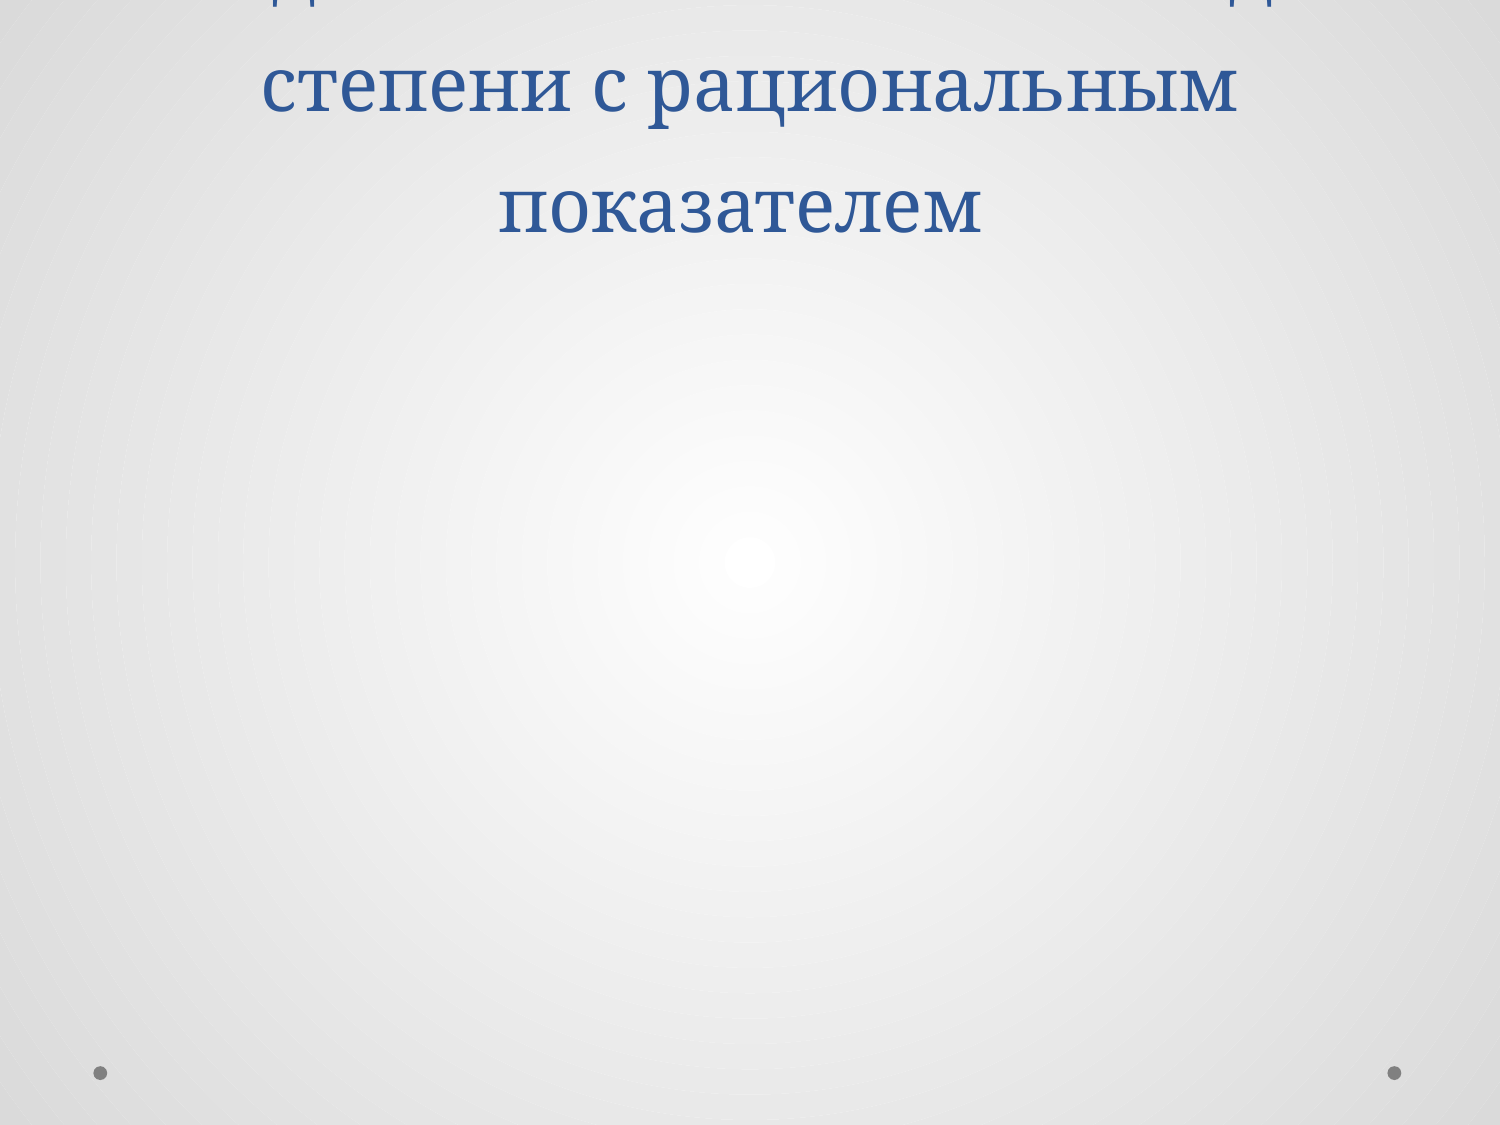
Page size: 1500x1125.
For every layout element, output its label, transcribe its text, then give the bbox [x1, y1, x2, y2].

title Задание № 5. Записать в виде степени с рациональным показателем [17, 0, 1483, 256]
